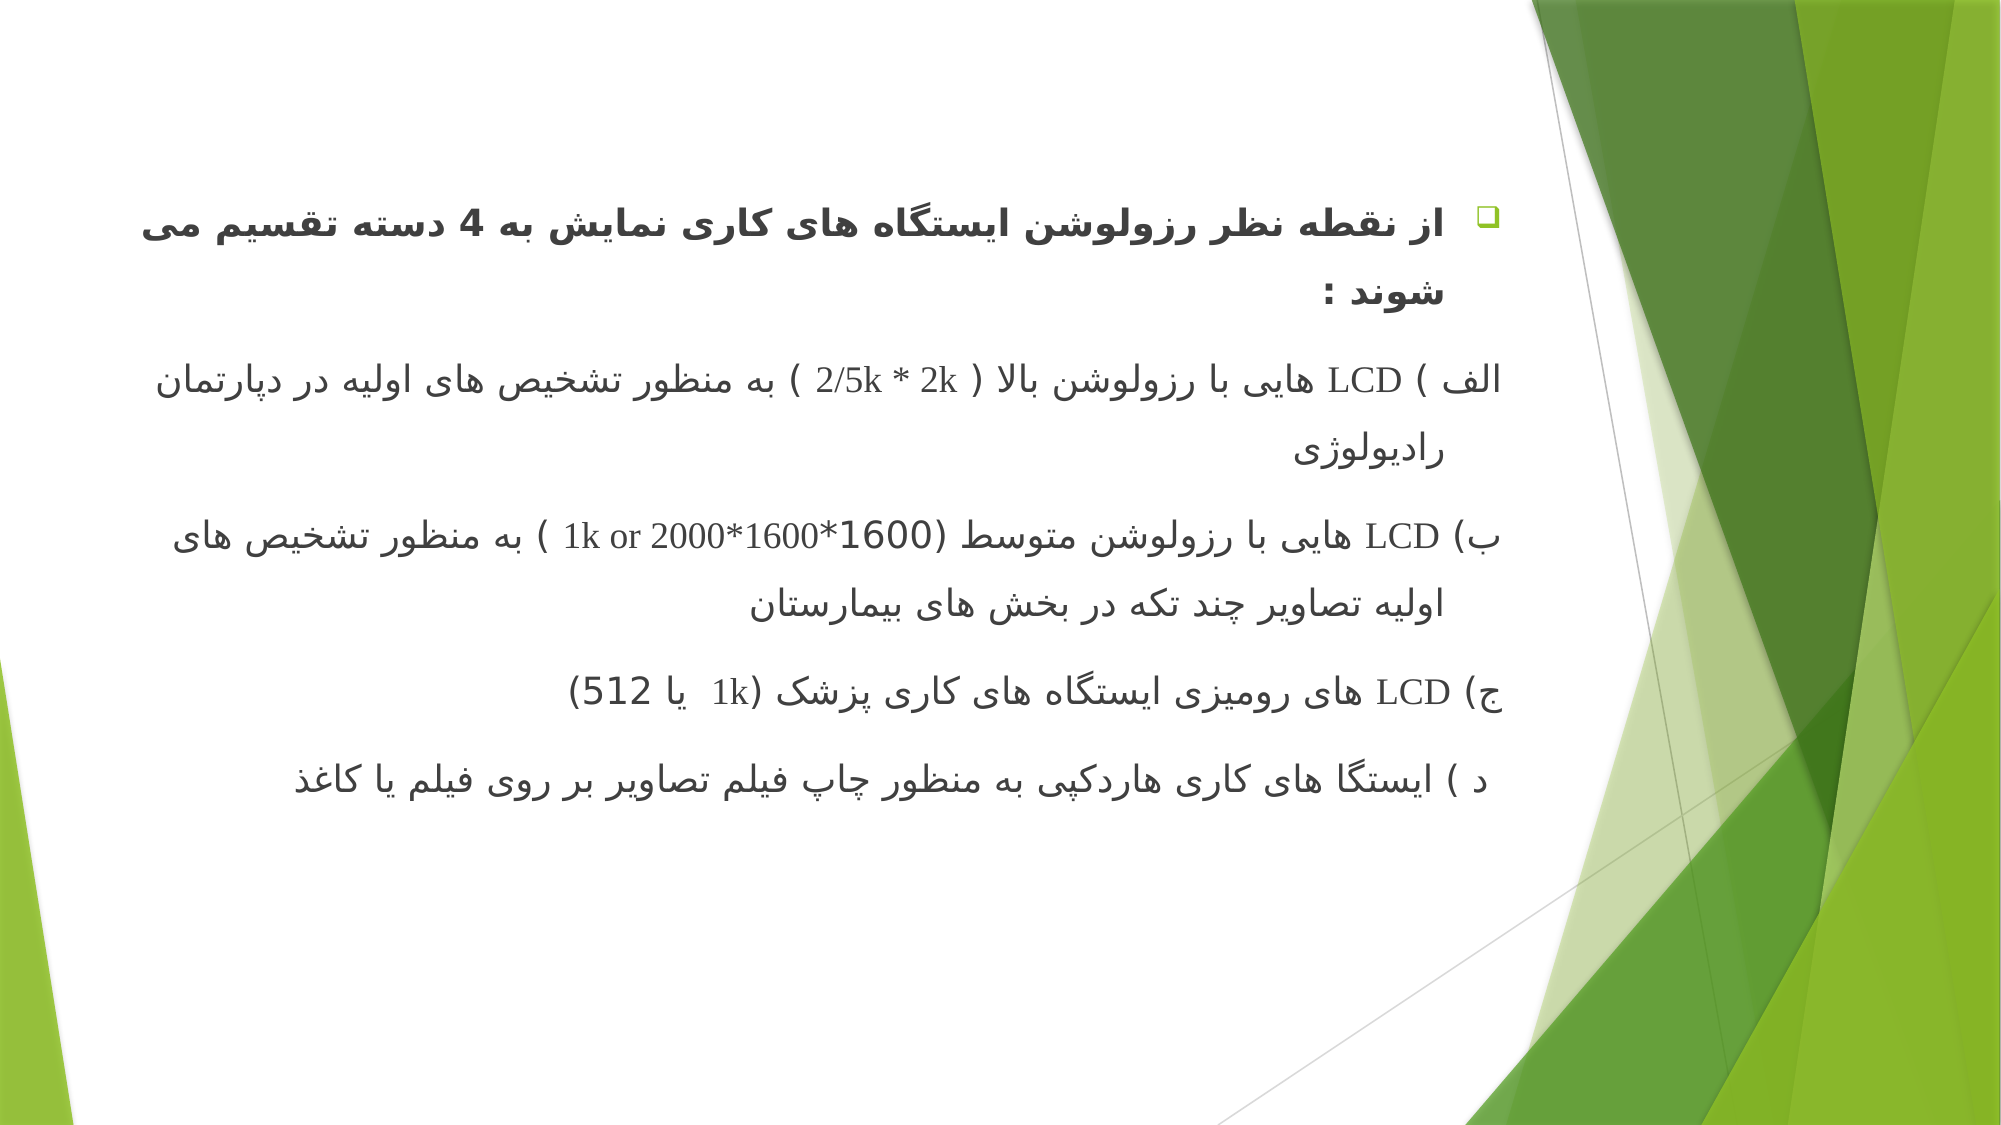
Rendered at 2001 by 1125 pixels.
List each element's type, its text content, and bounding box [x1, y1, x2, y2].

list از نقطه نظر رزولوشن ایستگاه های کاری نمایش به 4 دسته تقسیم می شوند : الف ) LCD هایی با رزولوشن بالا ( 2/5k * 2k ) به منظور تشخیص های اولیه در دپارتمان رادیولوژی ب) LCD هایی با رزولوشن متوسط (1600*1k or 2000*1600 ) به منظور تشخیص های اولیه تصاویر چند تکه در بخش های بیمارستان ج) LCD های رومیزی ایستگاه های کاری پزشک (1k یا 512) د ) ایستگا های کاری هاردکپی به منظور چاپ فیلم تصاویر بر روی فیلم یا کاغذ [106, 169, 1518, 1047]
